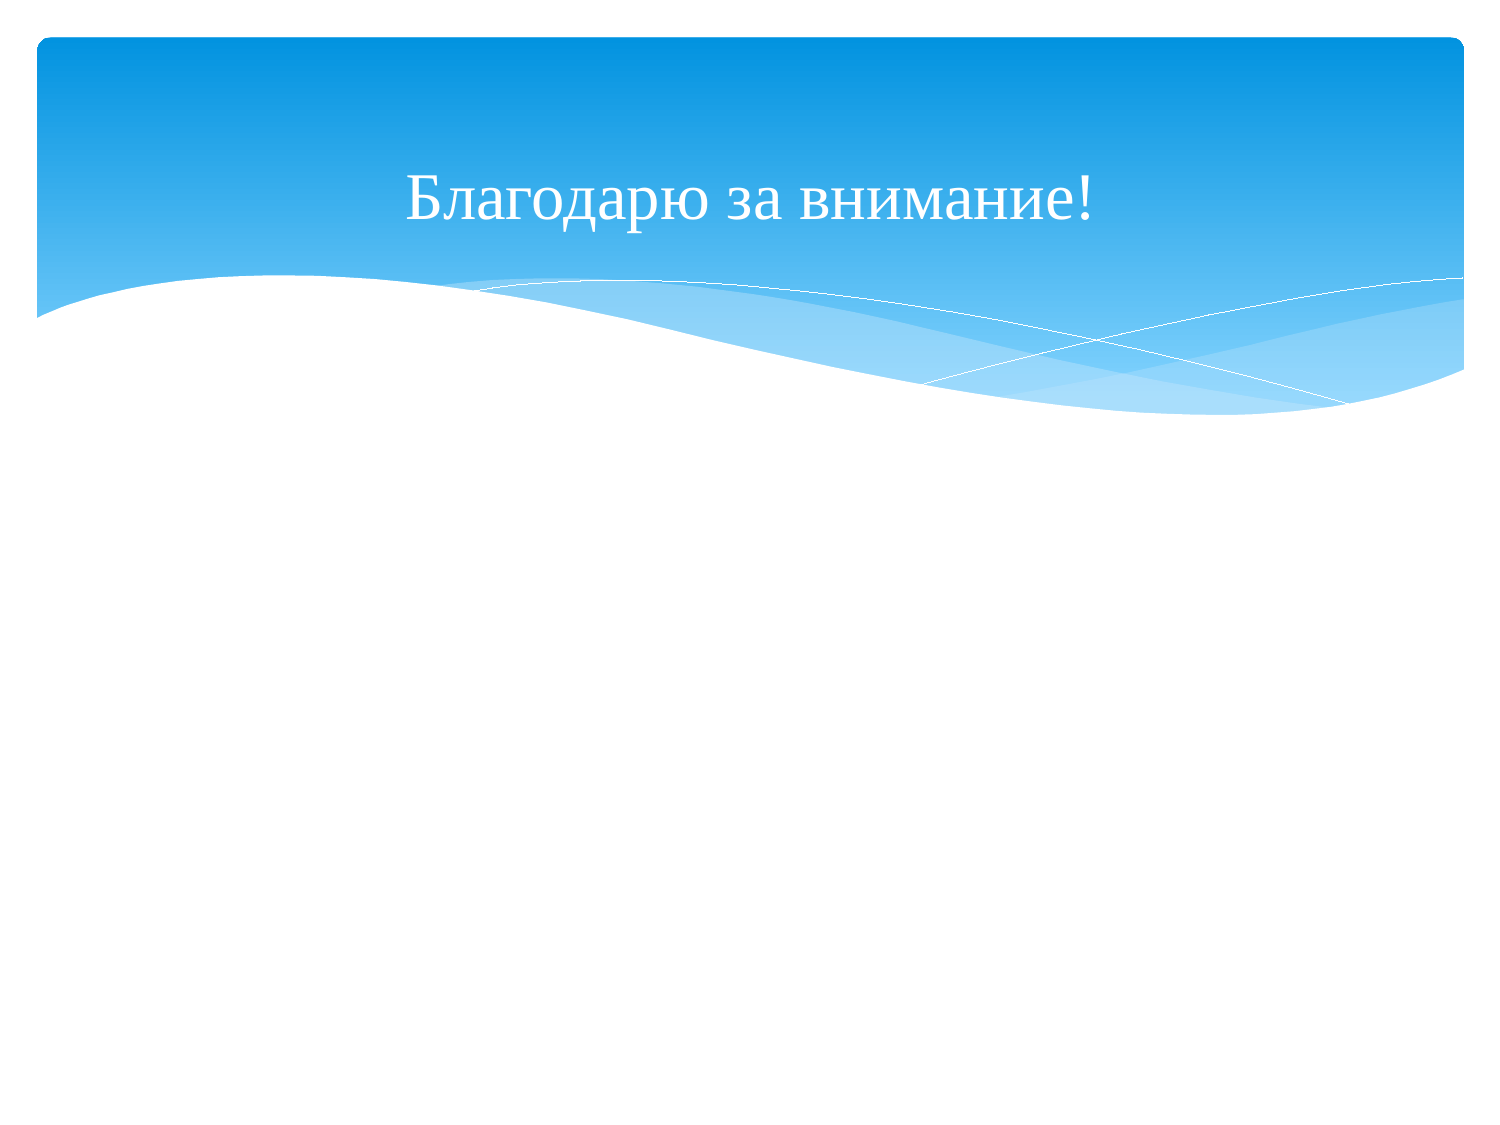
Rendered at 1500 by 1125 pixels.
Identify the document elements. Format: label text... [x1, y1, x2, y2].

title Благодарю за внимание! [76, 90, 1427, 296]
